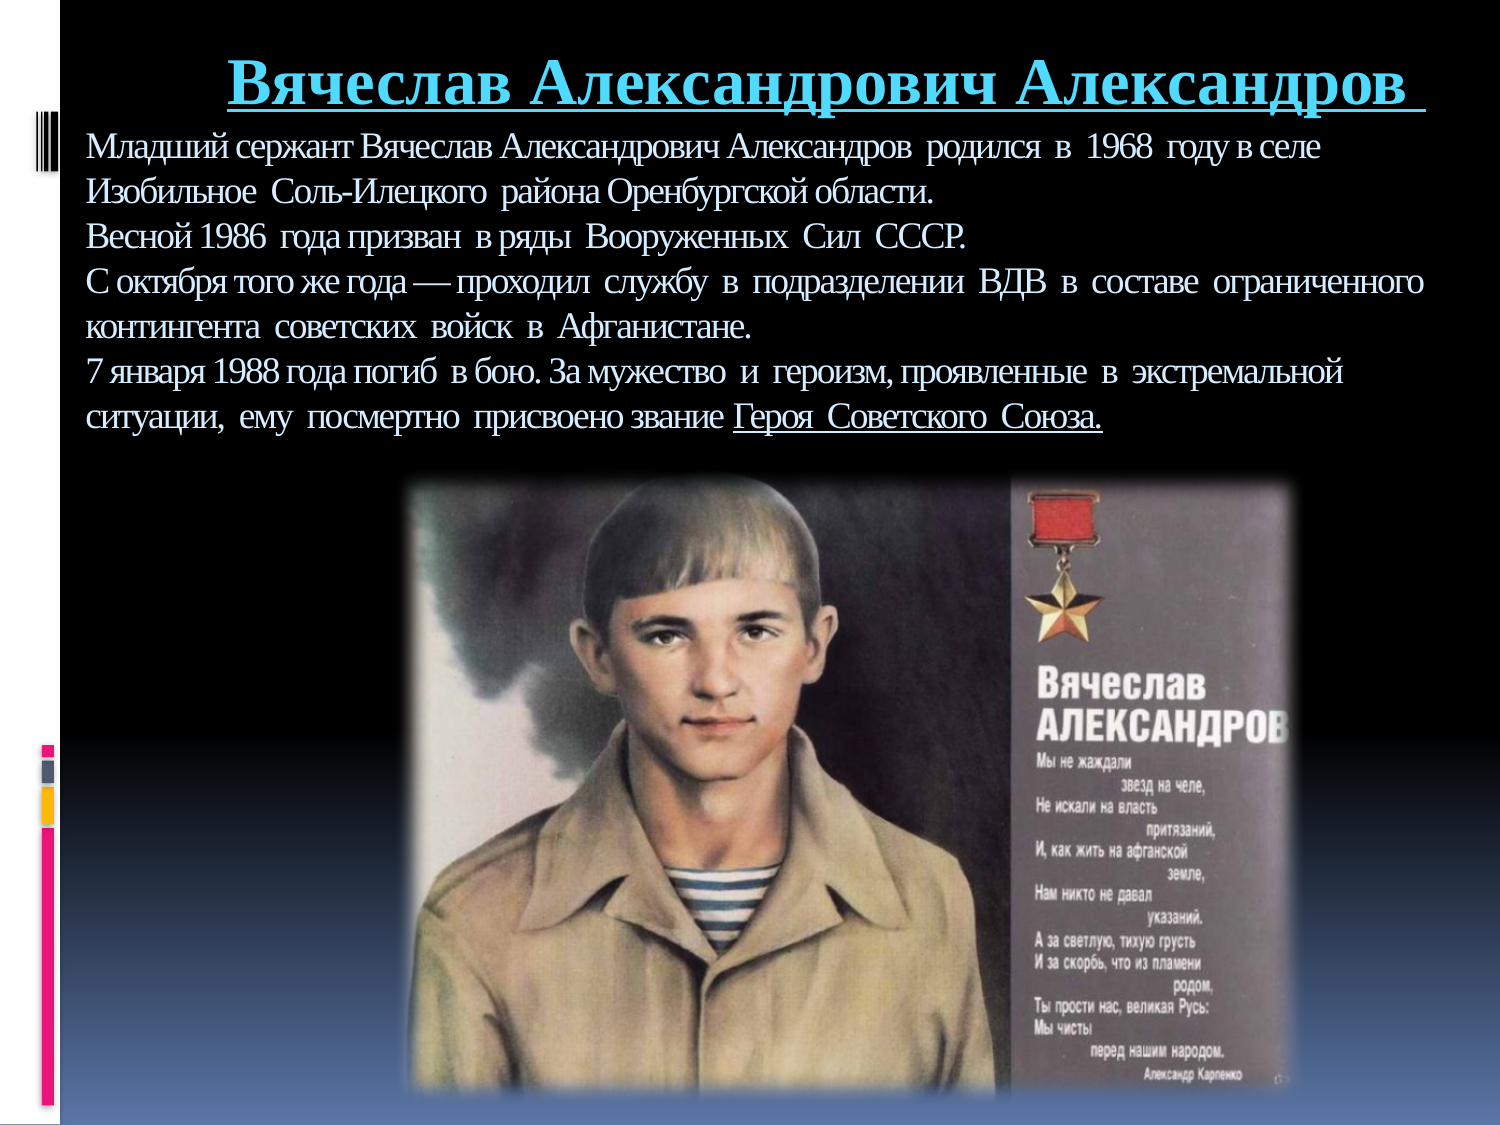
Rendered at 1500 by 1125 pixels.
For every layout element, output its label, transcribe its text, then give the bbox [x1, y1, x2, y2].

text_box Вячеслав Александрович Александров [206, 30, 1447, 126]
picture [395, 467, 1306, 1107]
title Младший сержант Вячеслав Александрович Александров родился в 1968 году в селе Изобильное Соль-Илецкого района Оренбургской области. Весной 1986 года призван в ряды Вооруженных Сил СССР. С октября того же года — проходил службу в подразделении ВДВ в составе ограниченного контингента советских войск в Афганистане. 7 января 1988 года погиб в бою. За мужество и героизм, проявленные в экстремальной ситуации, ему посмертно присвоено звание Героя Советского Союза. [70, 113, 1500, 953]
